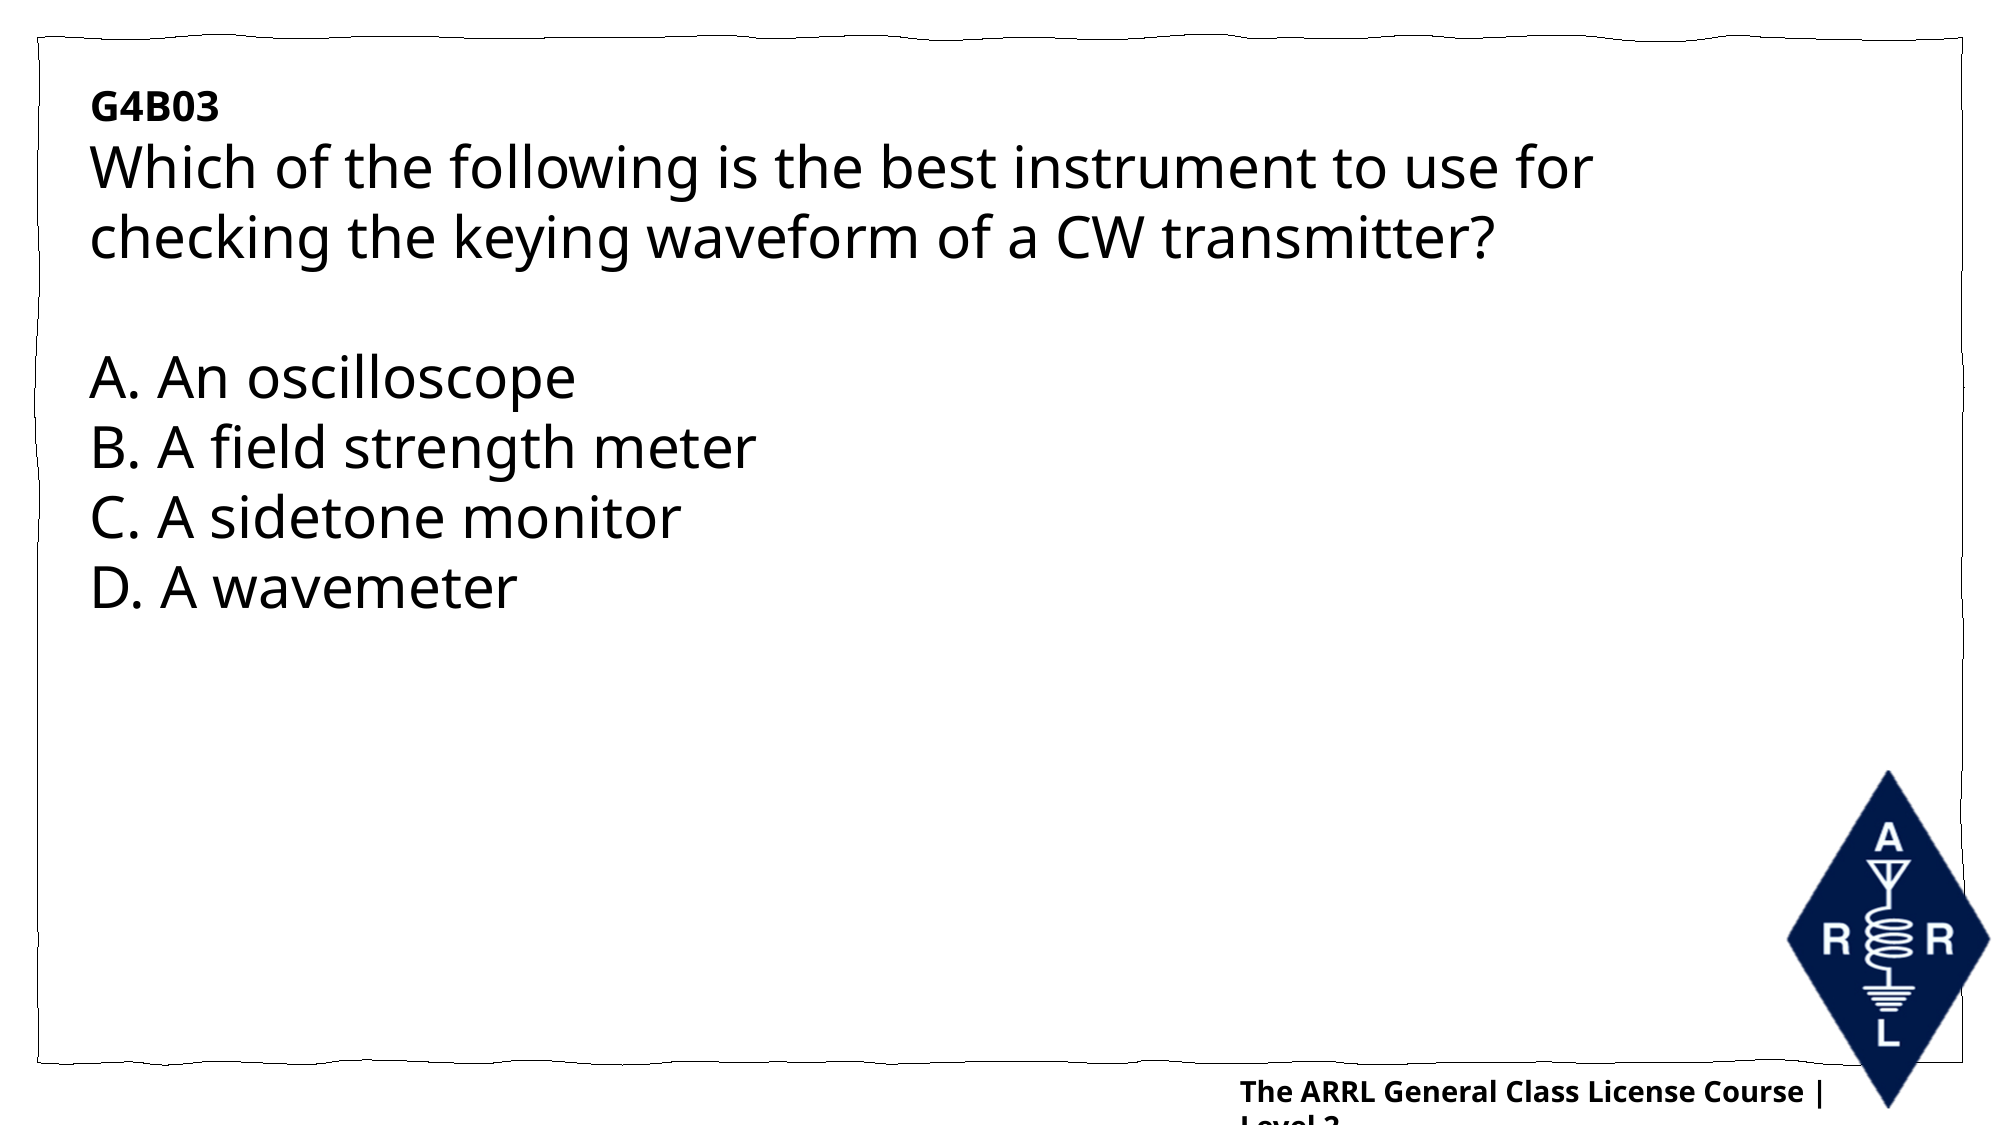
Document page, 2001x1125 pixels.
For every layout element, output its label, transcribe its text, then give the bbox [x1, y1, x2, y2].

picture [1773, 752, 1999, 1125]
text_box G4B03 Which of the following is the best instrument to use for checking the keying waveform of a CW transmitter? A. An oscilloscope B. A field strength meter C. A sidetone monitor D. A wavemeter [75, 72, 1850, 628]
